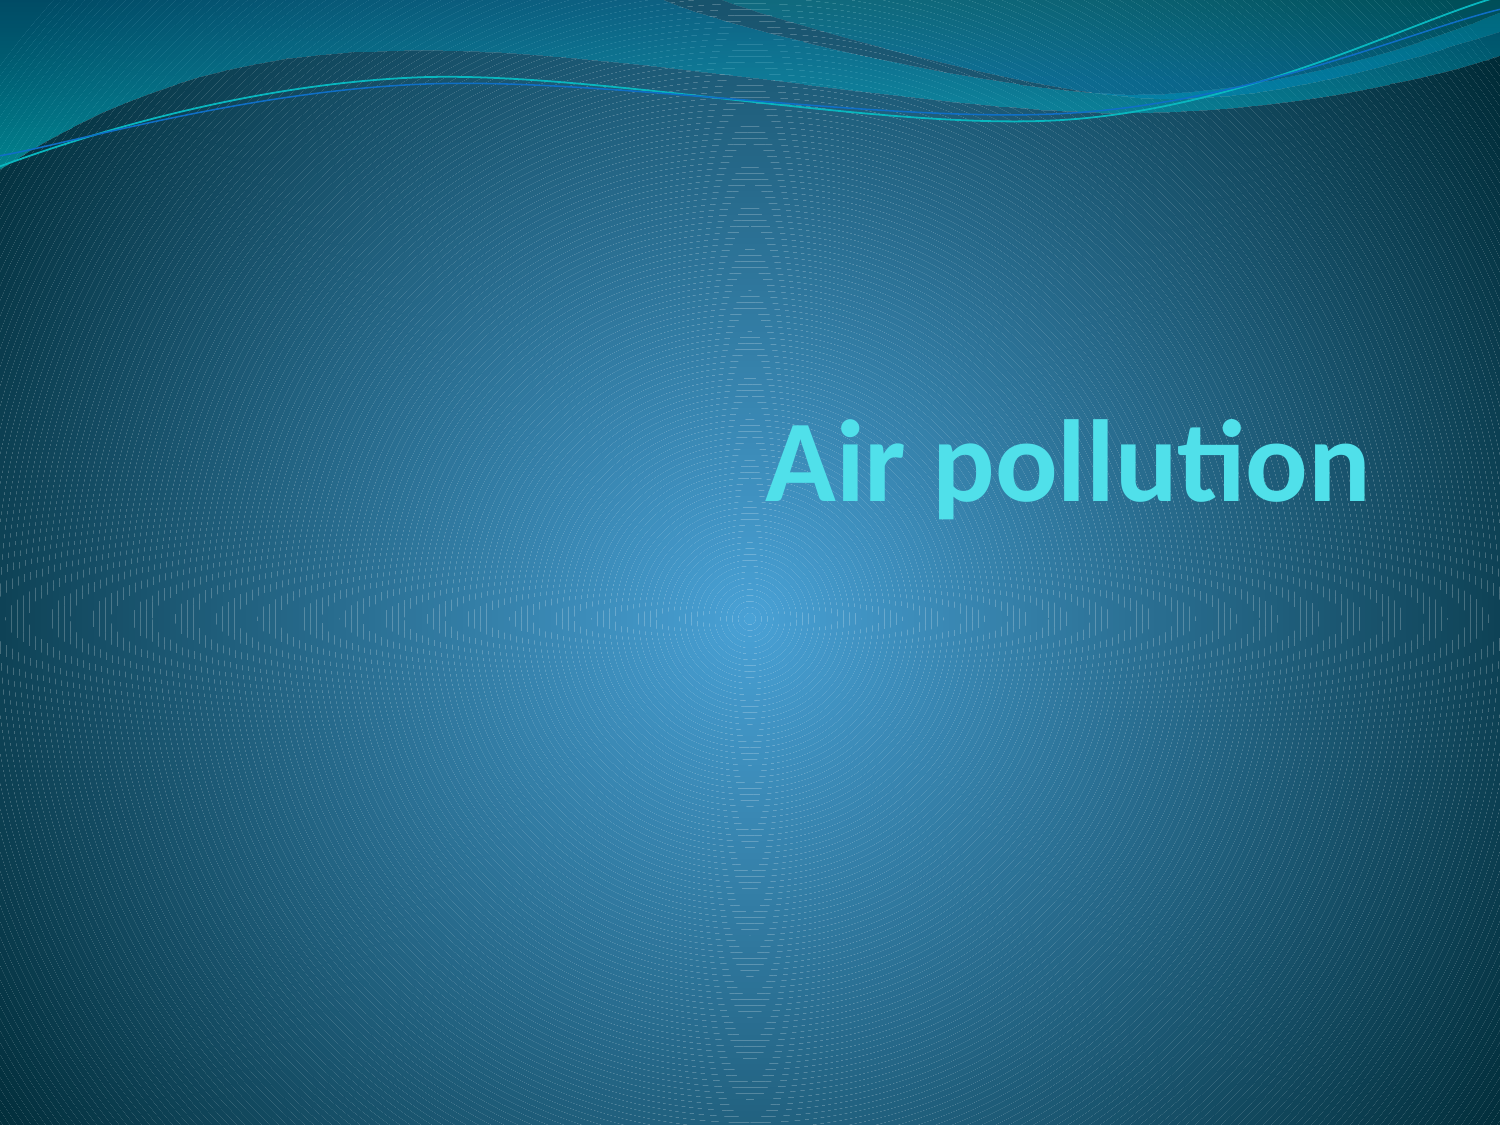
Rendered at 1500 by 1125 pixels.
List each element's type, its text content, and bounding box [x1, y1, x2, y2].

title Air pollution [87, 224, 1376, 525]
